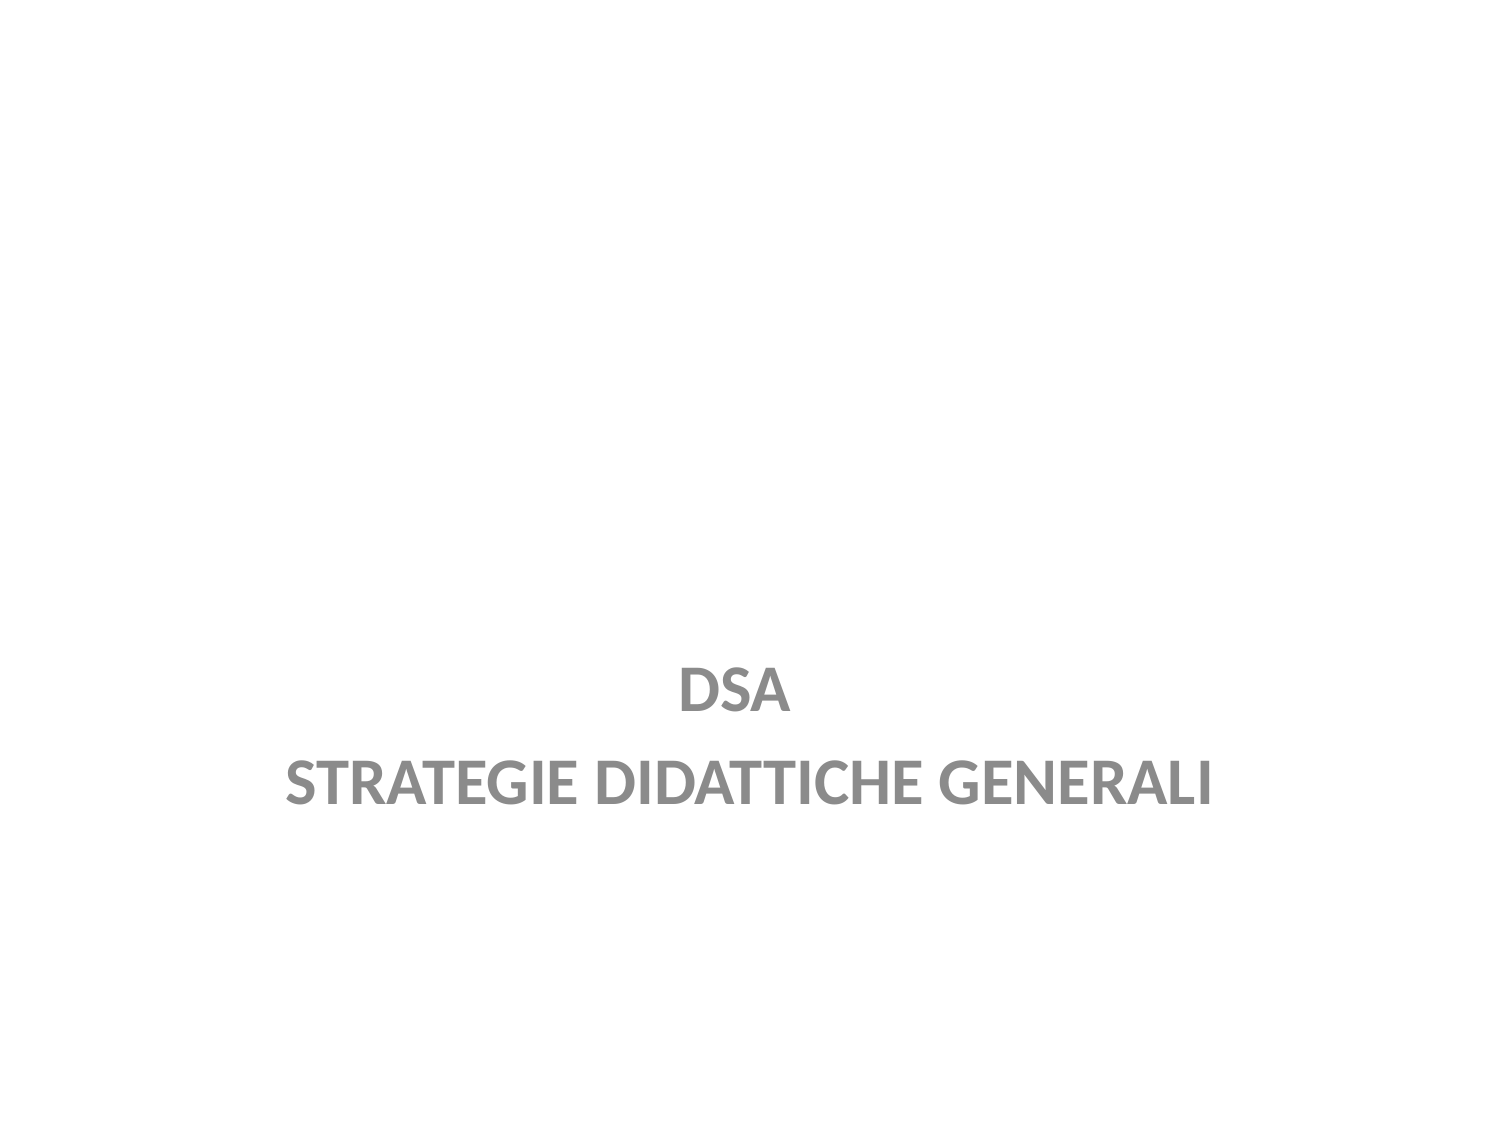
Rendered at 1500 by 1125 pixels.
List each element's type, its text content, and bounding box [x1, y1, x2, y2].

subtitle DSA STRATEGIE DIDATTICHE GENERALI [225, 637, 1275, 925]
